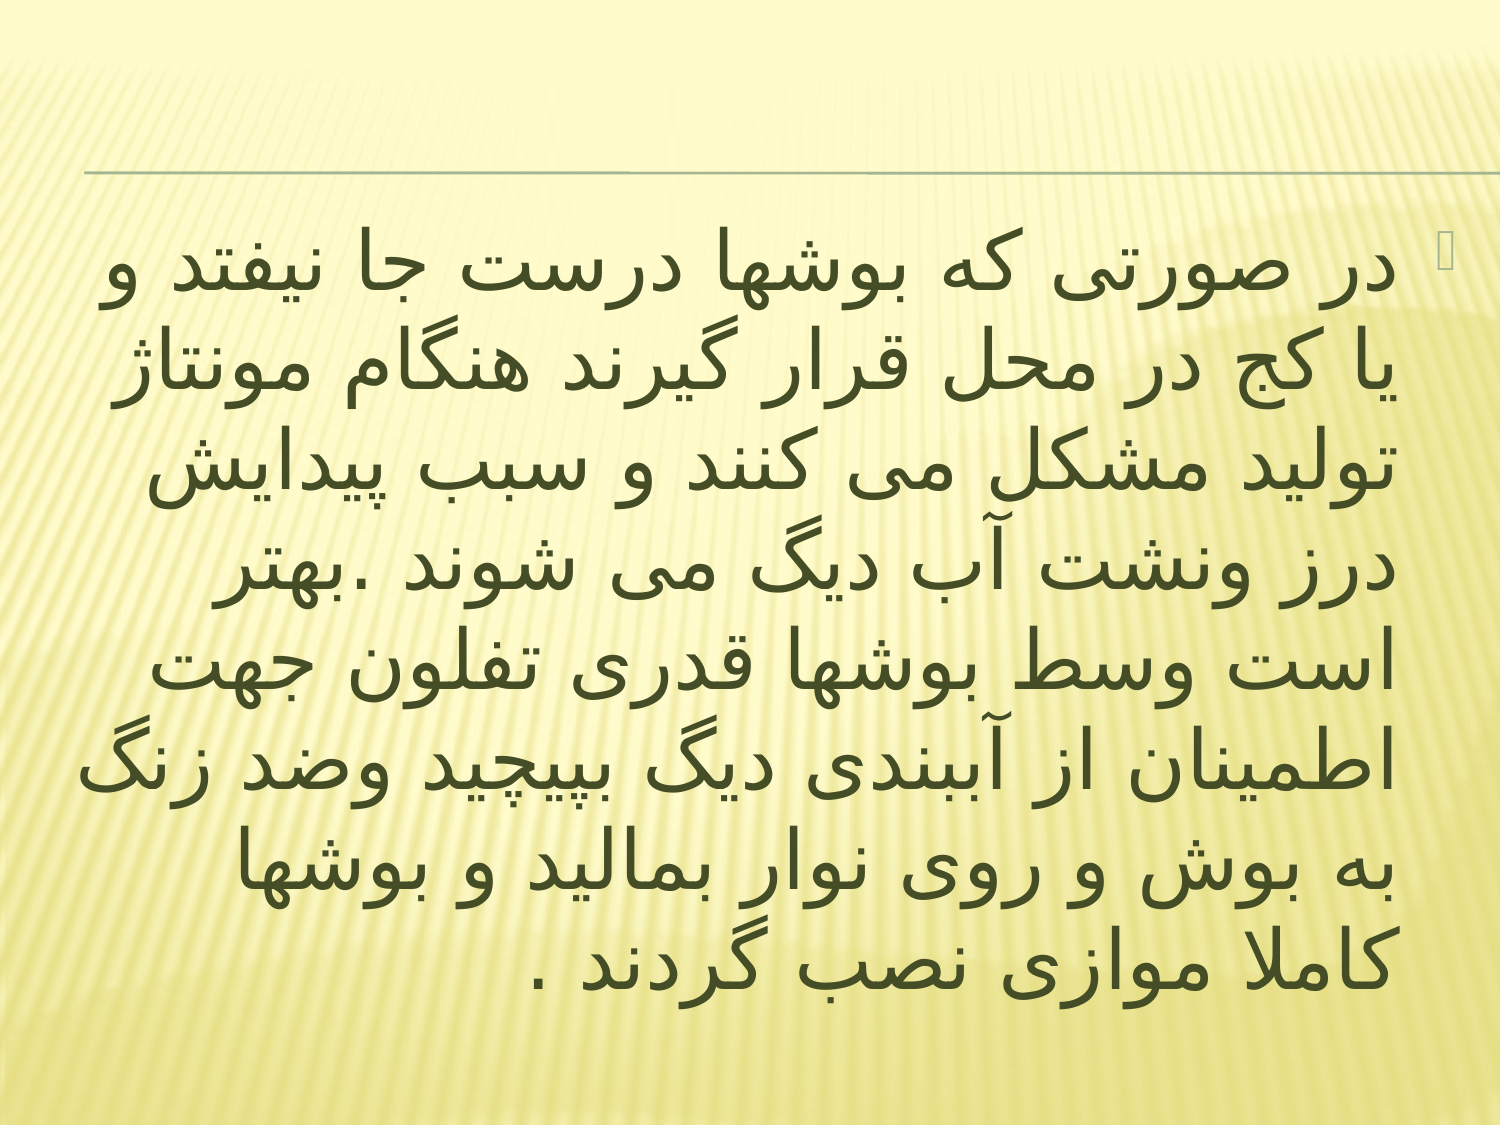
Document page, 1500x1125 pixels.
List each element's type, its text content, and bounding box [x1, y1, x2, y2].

list در صورتی که بوشها درست جا نیفتد و یا کج در محل قرار گیرند هنگام مونتاژ تولید مشکل می کنند و سبب پیدایش درز ونشت آب دیگ می شوند .بهتر است وسط بوشها قدری تفلون جهت اطمینان از آببندی دیگ بپیچید وضد زنگ به بوش و روی نوار بمالید و بوشها کاملا موازی نصب گردند . [46, 199, 1472, 942]
